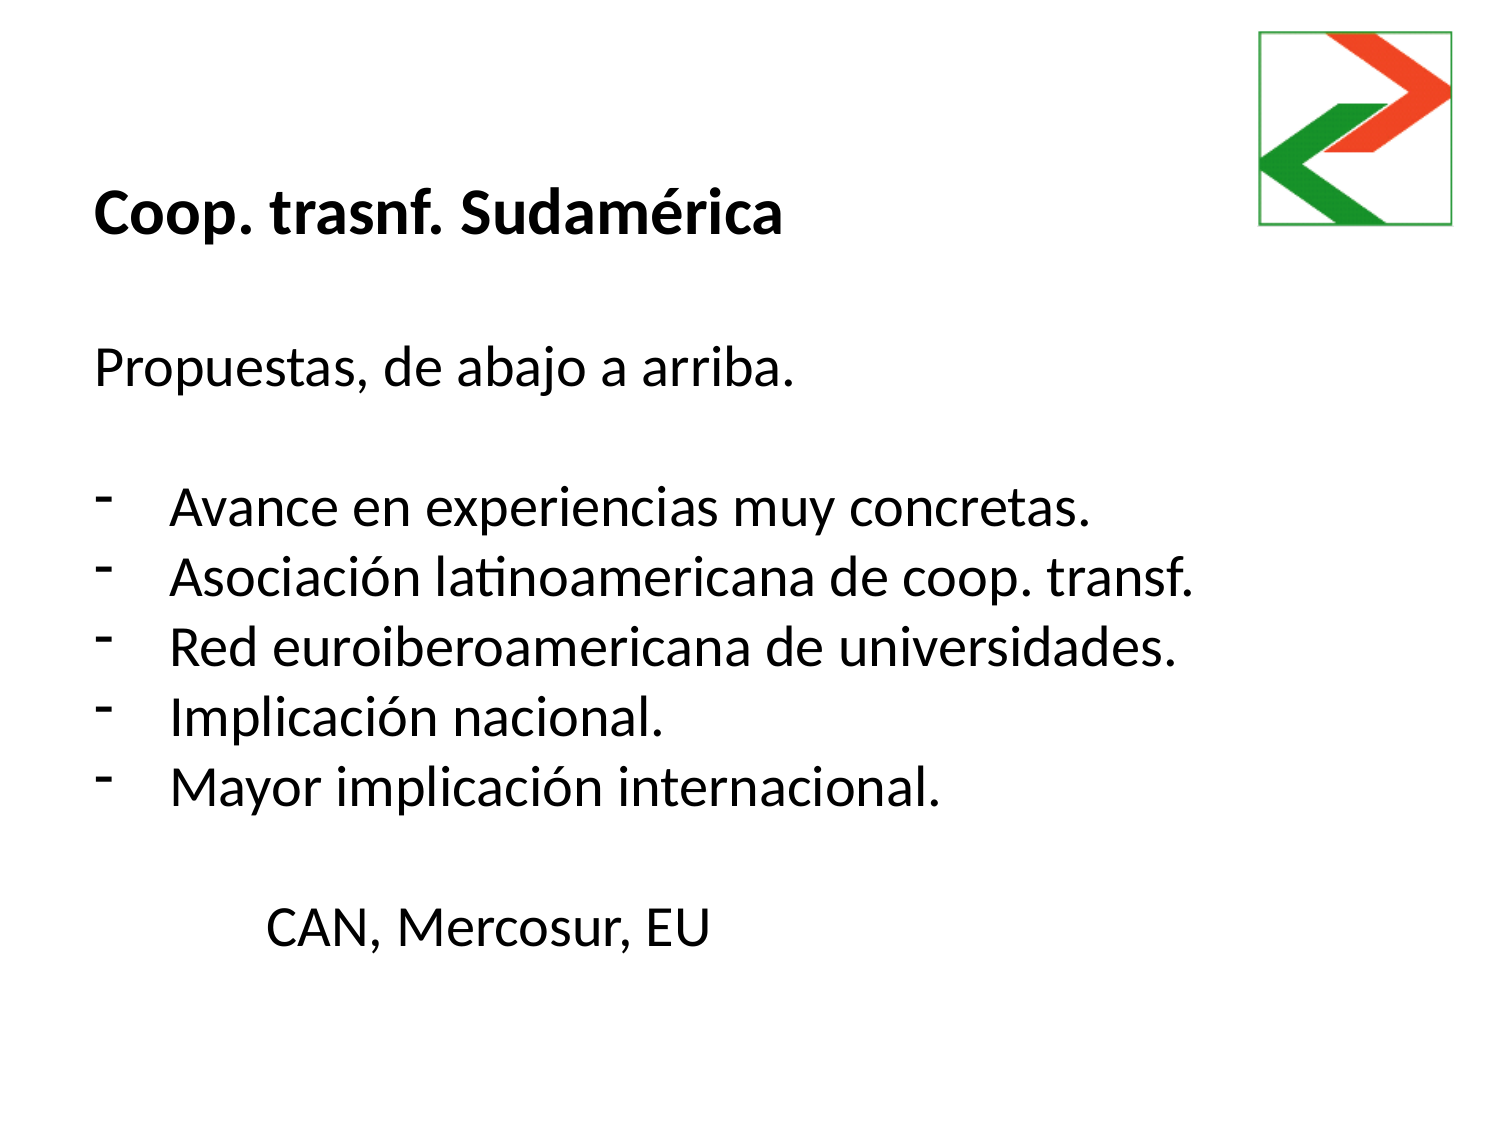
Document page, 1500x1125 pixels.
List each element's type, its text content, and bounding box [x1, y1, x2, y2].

picture [1257, 30, 1454, 228]
text_box Coop. trasnf. Sudamérica Propuestas, de abajo a arriba. Avance en experiencias muy concretas. Asociación latinoamericana de coop. transf. Red euroiberoamericana de universidades. Implicación nacional. Mayor implicación internacional. CAN, Mercosur, EU [79, 160, 1347, 966]
